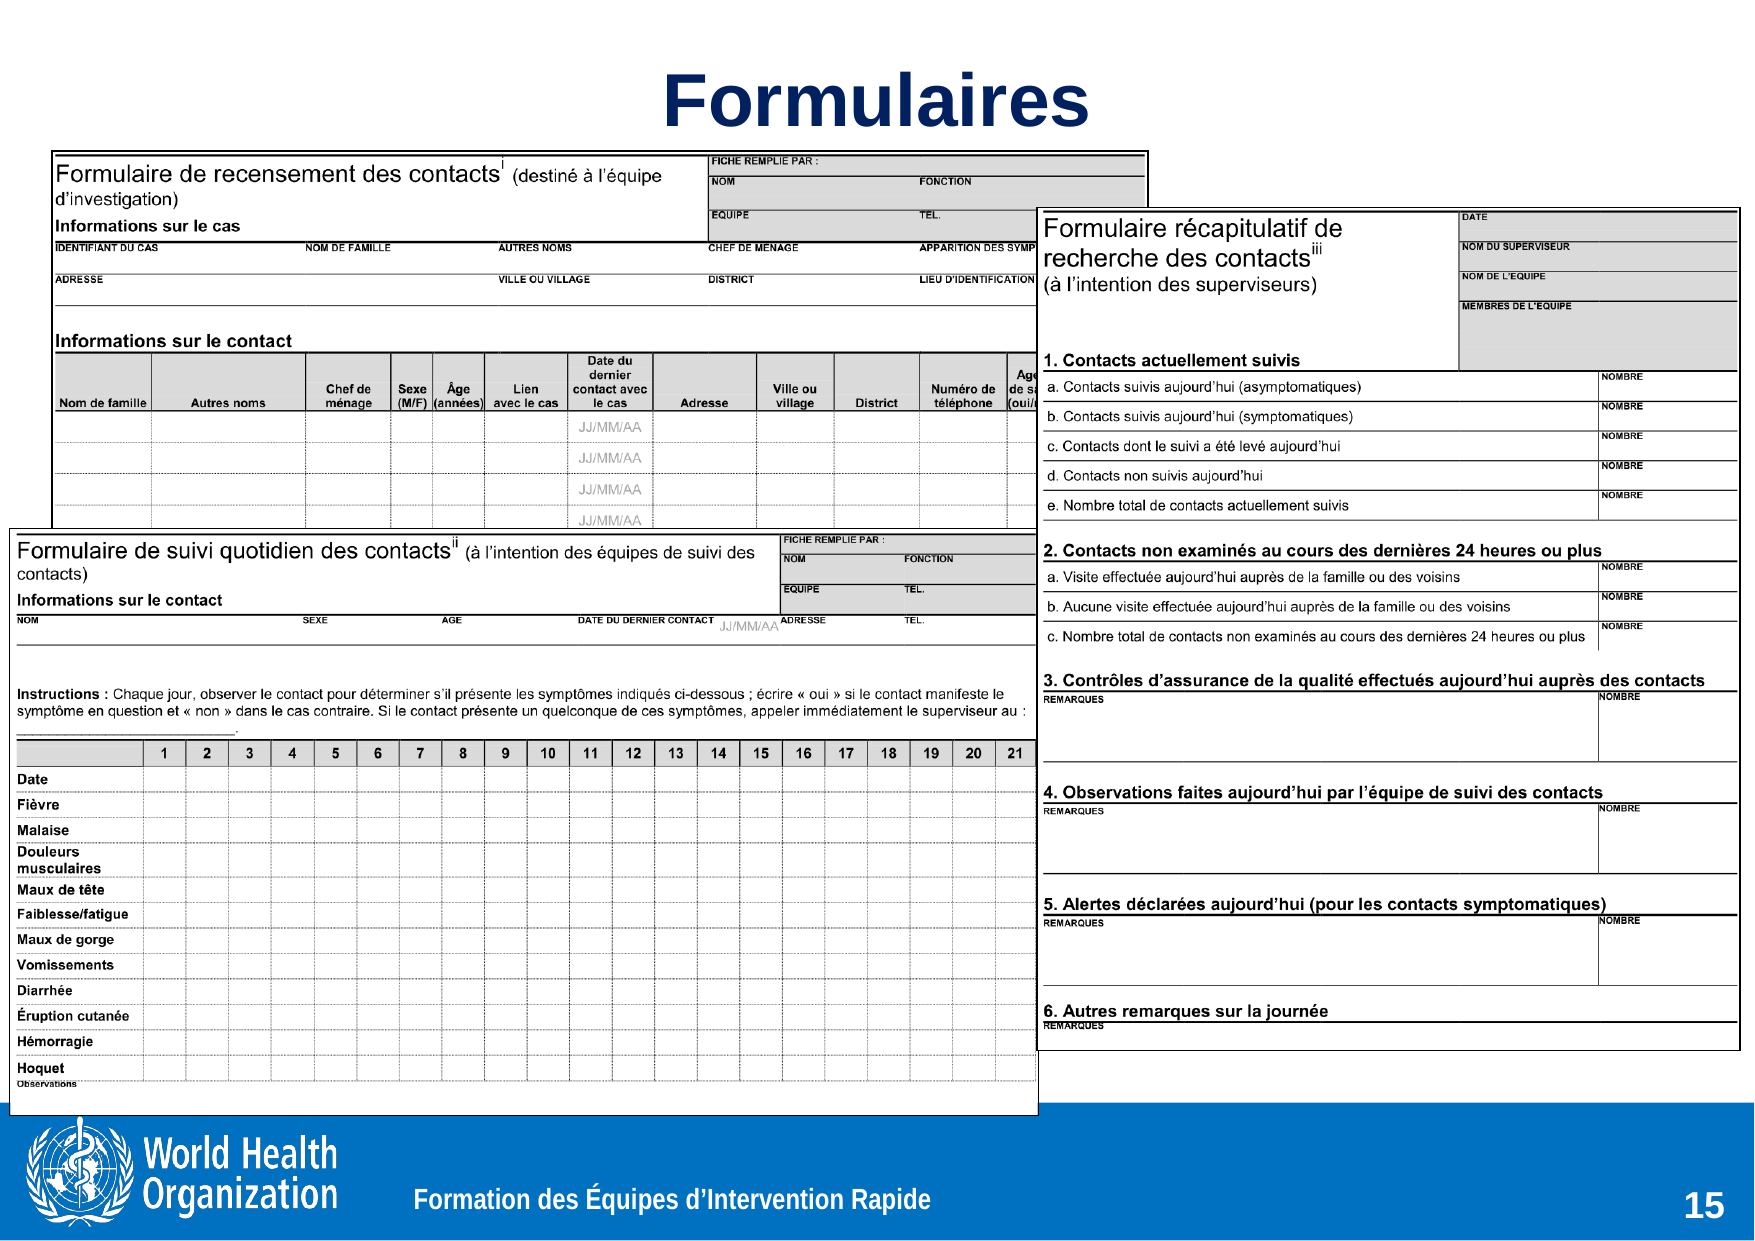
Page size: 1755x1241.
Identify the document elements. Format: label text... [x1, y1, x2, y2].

picture [25, 1116, 337, 1227]
picture [10, 151, 1740, 1115]
title Formulaires [87, 20, 1667, 174]
